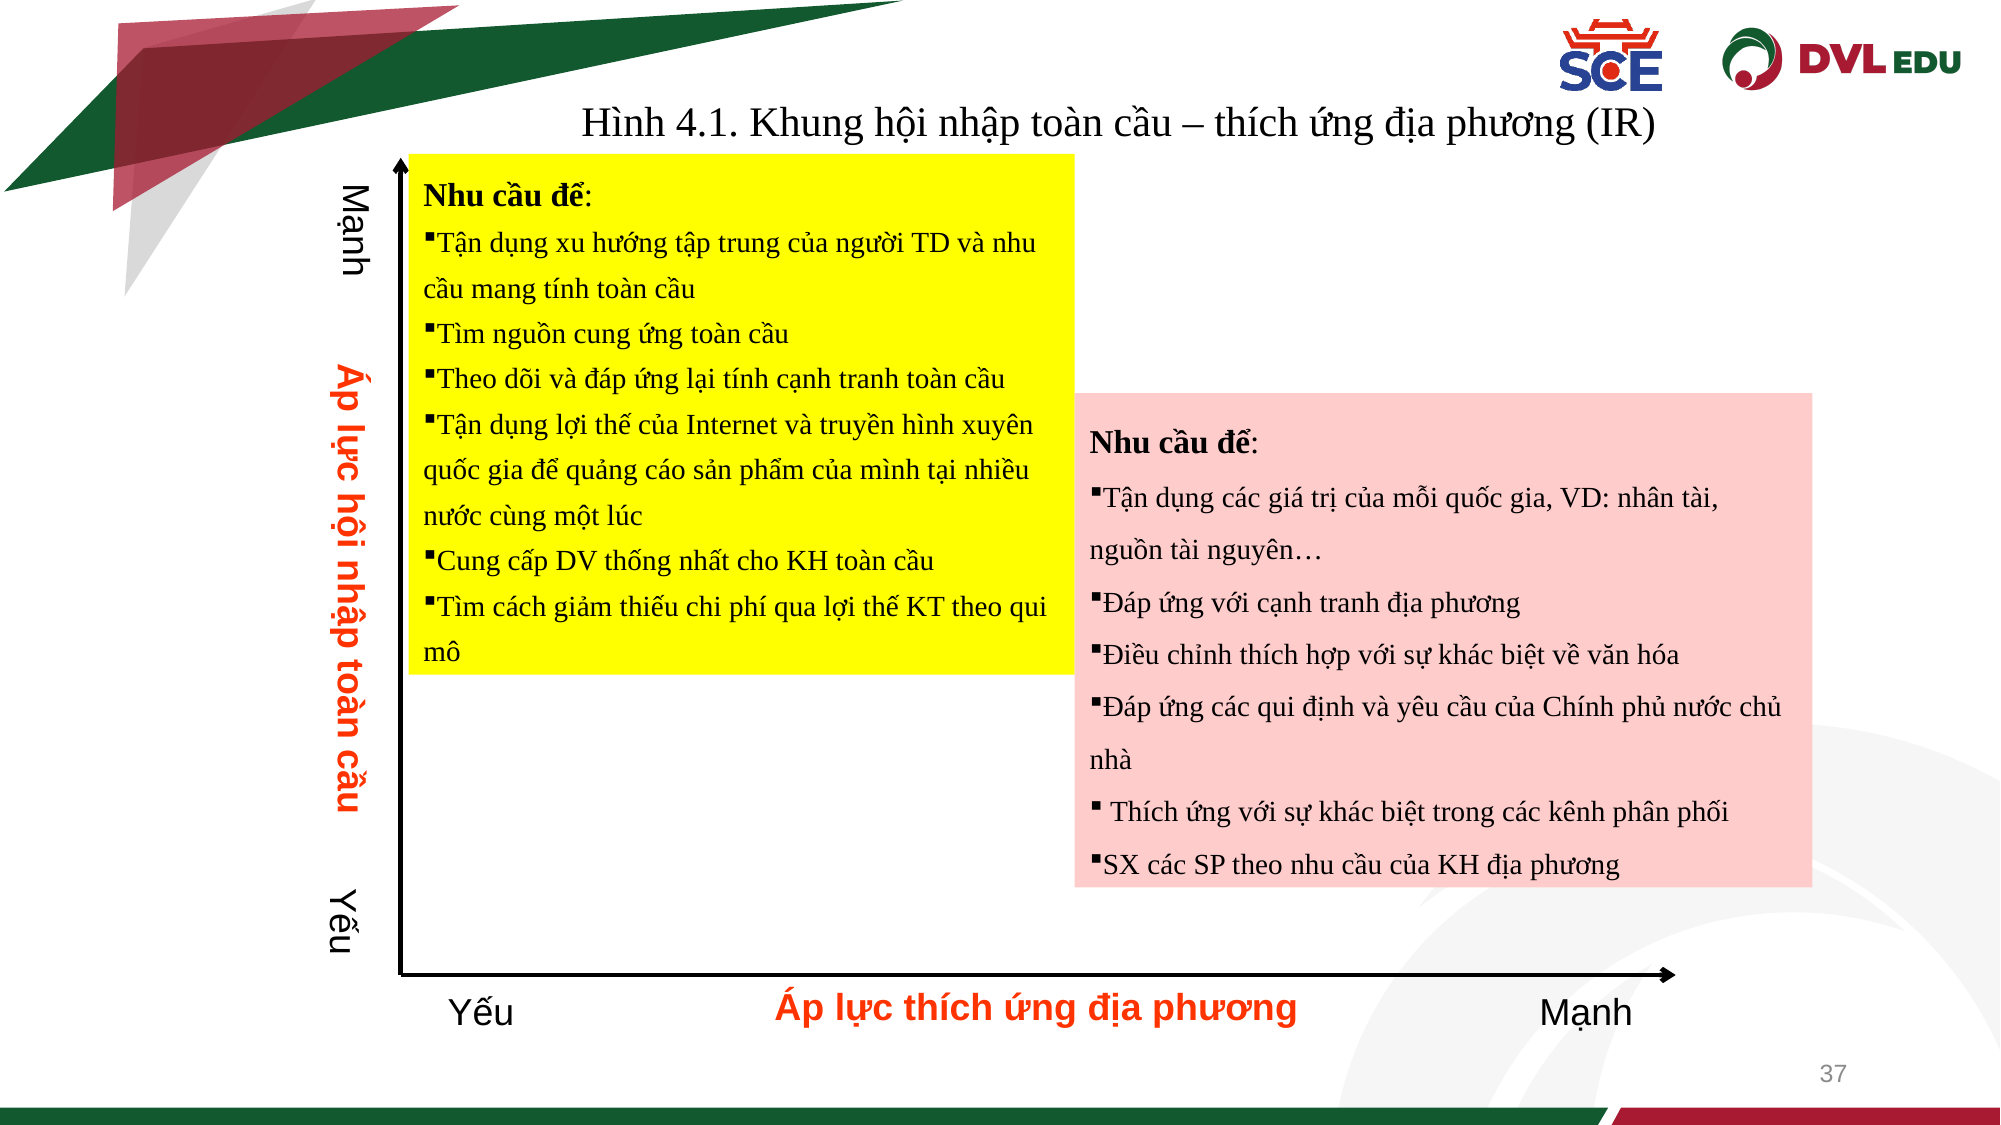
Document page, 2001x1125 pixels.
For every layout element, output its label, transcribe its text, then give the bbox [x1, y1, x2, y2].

text_box Mạnh [1524, 980, 1648, 1041]
picture [1722, 27, 1961, 91]
slide_number 37 [1412, 1042, 1863, 1103]
text_box Áp lực hội nhập toàn cầu [307, 348, 383, 818]
text_box Yếu [299, 874, 375, 957]
picture [1559, 19, 1667, 91]
title Hình 4.1. Khung hội nhập toàn cầu – thích ứng địa phương (IR) [337, 92, 1901, 154]
text_box Áp lực thích ứng địa phương [759, 976, 1314, 1036]
text_box Nhu cầu để: Tận dụng xu hướng tập trung của người TD và nhu cầu mang tính toàn cầu Tìm nguồn cung ứng toàn cầu Theo dõi và đáp ứng lại tính cạnh tranh toàn cầu Tận dụng lợi thế của Internet và truyền hình xuyên quốc gia để quảng cáo sản phẩm của mình tại nhiều nước cùng một lúc Cung cấp DV thống nhất cho KH toàn cầu Tìm cách giảm thiếu chi phí qua lợi thế KT theo qui mô [408, 153, 1075, 675]
text_box Mạnh [312, 168, 388, 279]
text_box Yếu [432, 980, 530, 1041]
text_box Nhu cầu để: Tận dụng các giá trị của mỗi quốc gia, VD: nhân tài, nguồn tài nguyên… Đáp ứng với cạnh tranh địa phương Điều chỉnh thích hợp với sự khác biệt về văn hóa Đáp ứng các qui định và yêu cầu của Chính phủ nước chủ nhà Thích ứng với sự khác biệt trong các kênh phân phối SX các SP theo nhu cầu của KH địa phương [1074, 393, 1813, 888]
